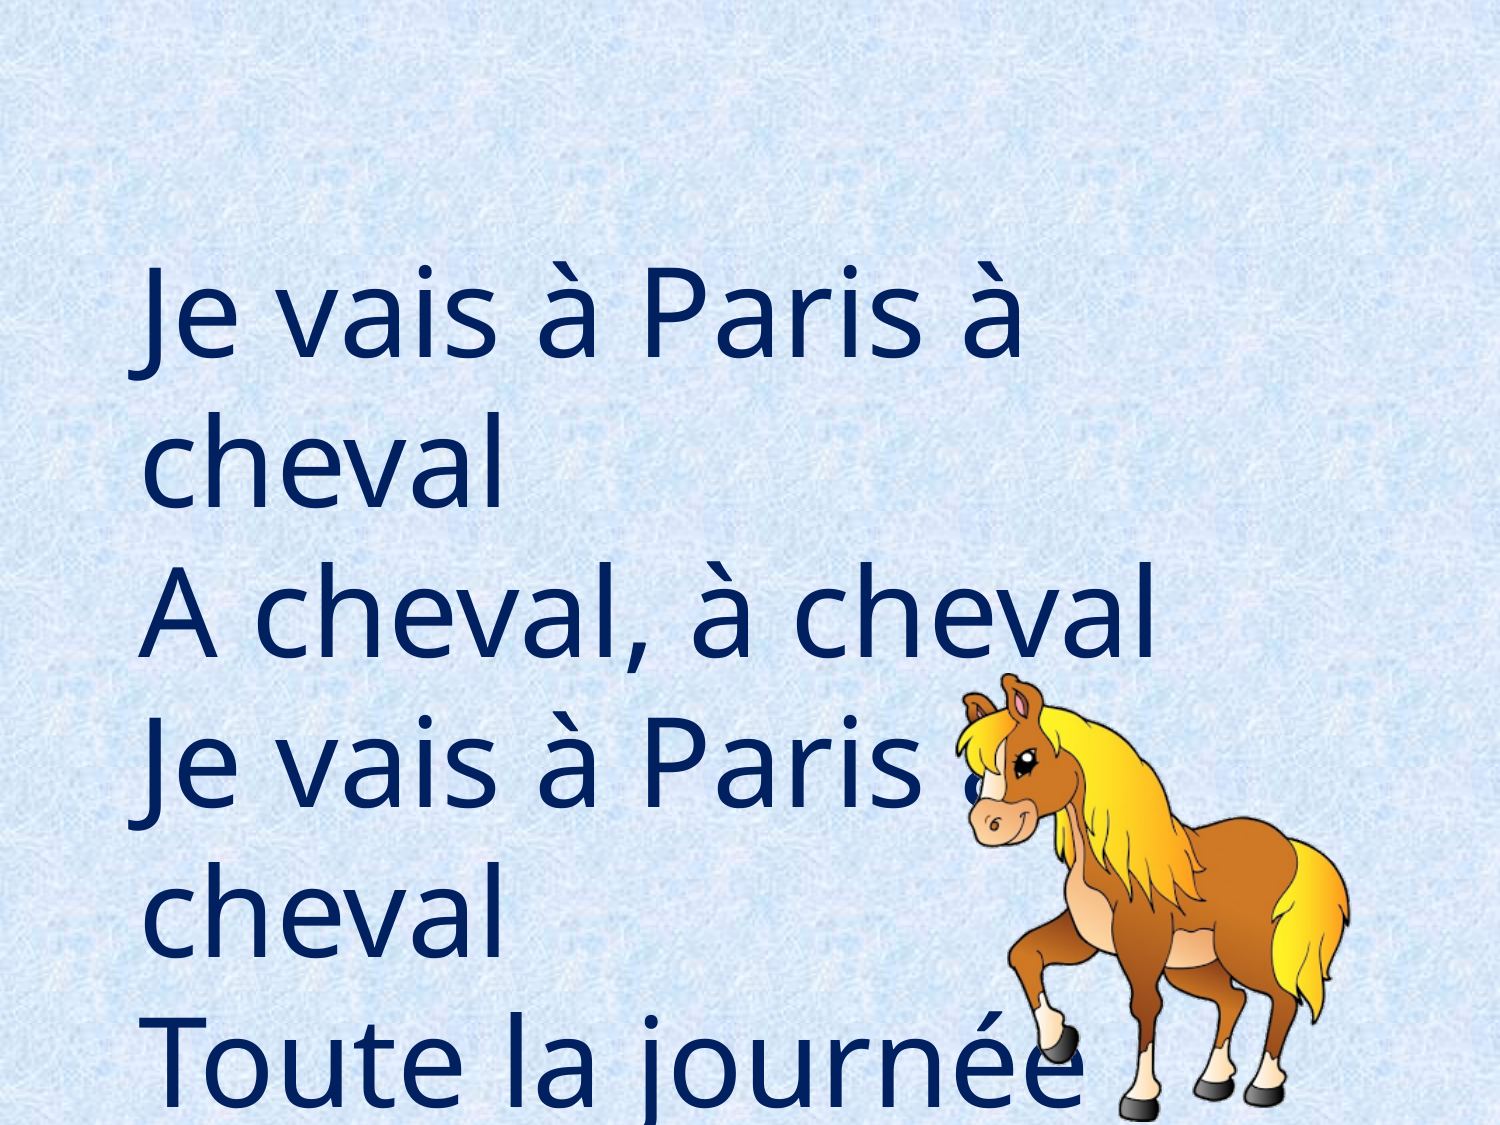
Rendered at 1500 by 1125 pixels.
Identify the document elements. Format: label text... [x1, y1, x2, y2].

picture [0, 0, 1500, 1125]
text_box Je vais à Paris à cheval A cheval, à cheval Je vais à Paris à cheval Toute la journée [123, 125, 1376, 1125]
